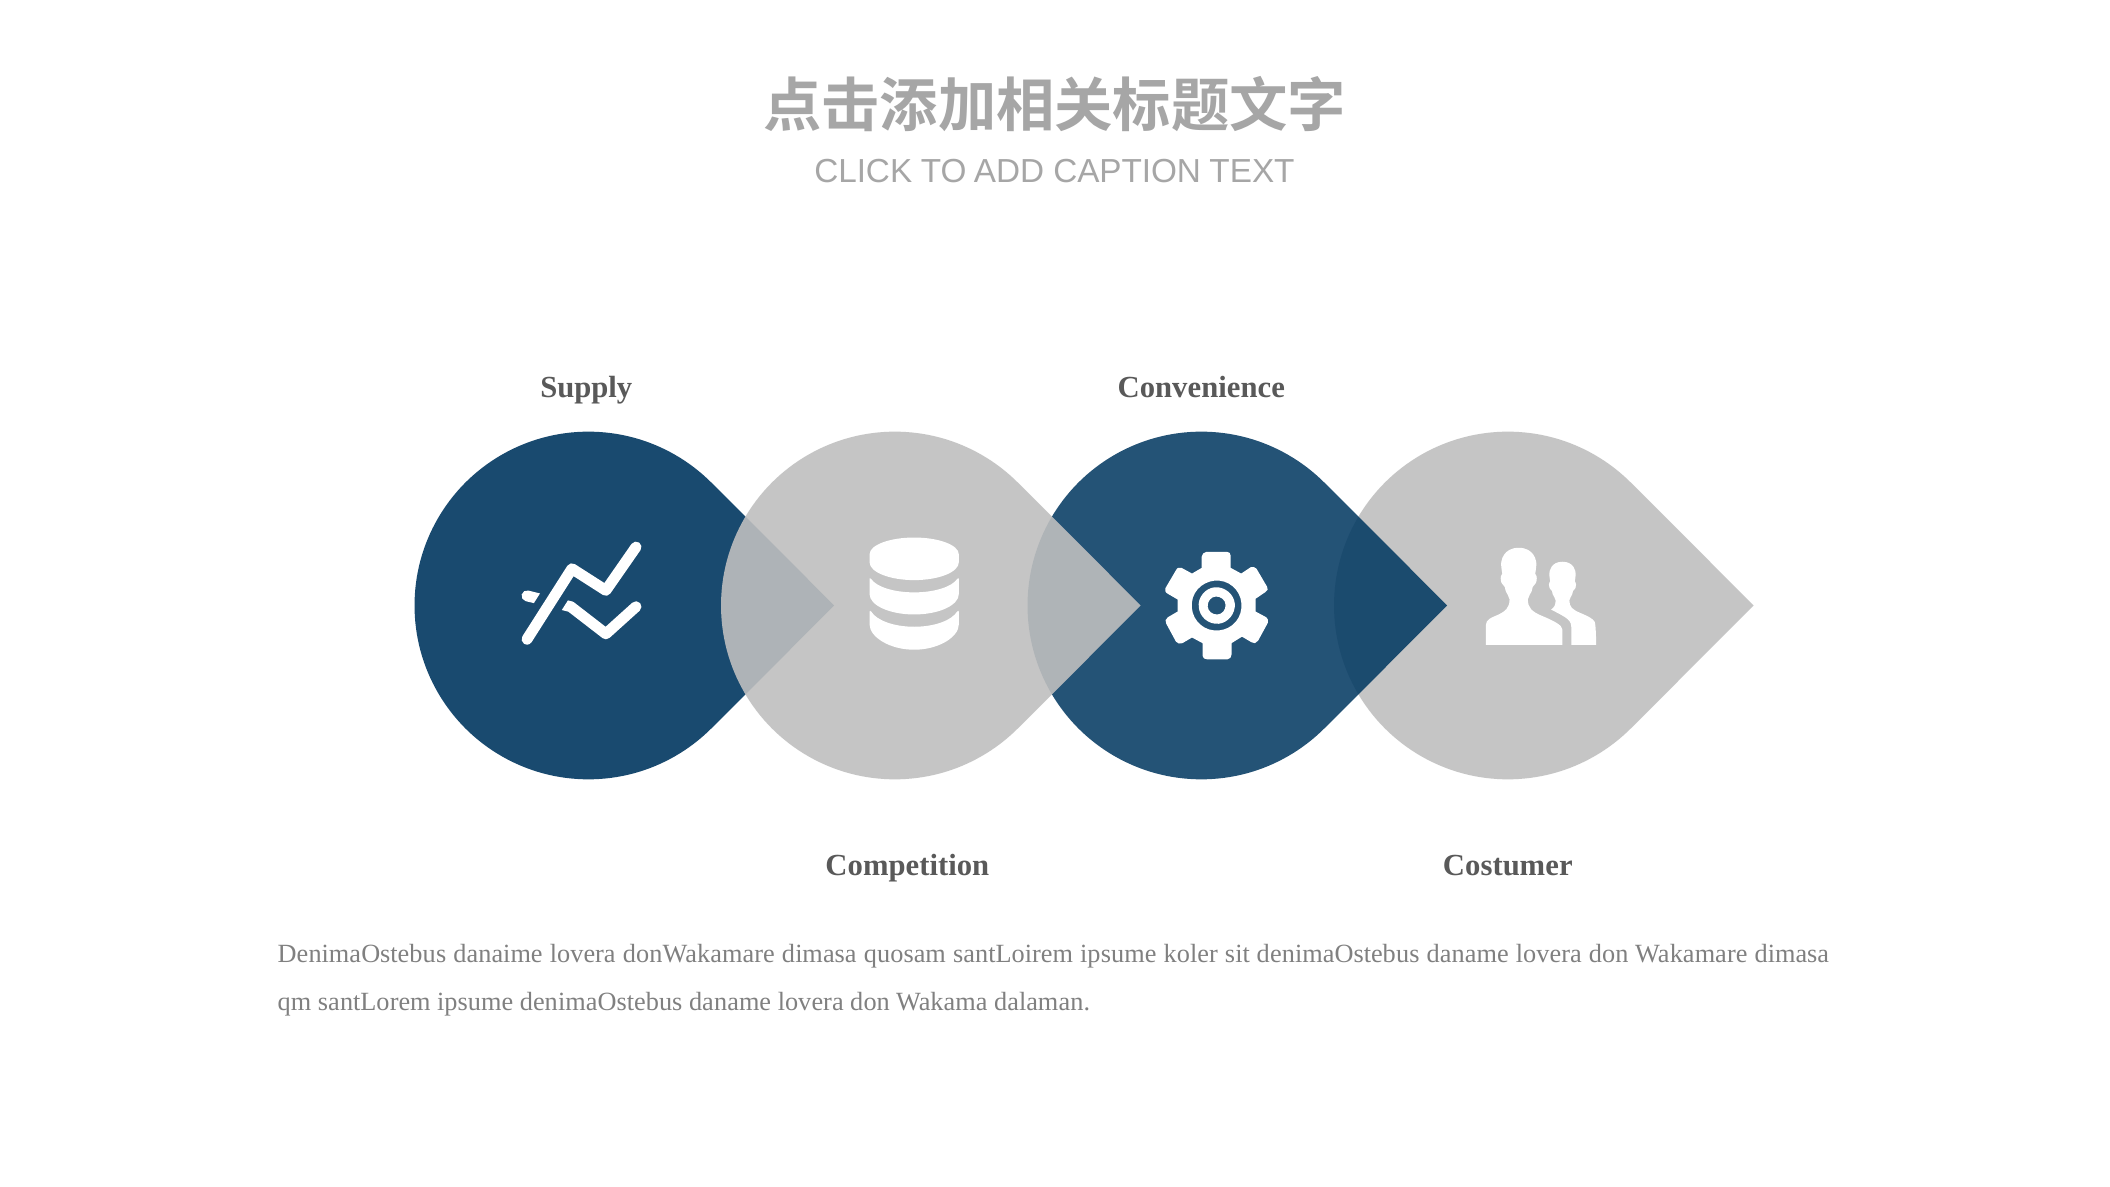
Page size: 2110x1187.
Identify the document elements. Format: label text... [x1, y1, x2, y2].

text_box DenimaOstebus danaime lovera donWakamare dimasa quosam santLoirem ipsume koler sit denimaOstebus daname lovera don Wakamare dimasa qm santLorem ipsume denimaOstebus daname lovera don Wakama dalaman. [262, 913, 1845, 1023]
text_box CLICK TO ADD CAPTION TEXT [809, 149, 1300, 190]
text_box Convenience [1102, 359, 1301, 412]
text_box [720, 431, 1069, 780]
text_box Costumer [1427, 836, 1588, 889]
text_box Competition [810, 836, 1005, 889]
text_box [1376, 431, 1682, 780]
text_box 点击添加相关标题文字 [756, 68, 1354, 139]
text_box Supply [525, 359, 648, 412]
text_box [1069, 431, 1376, 780]
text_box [414, 431, 720, 780]
